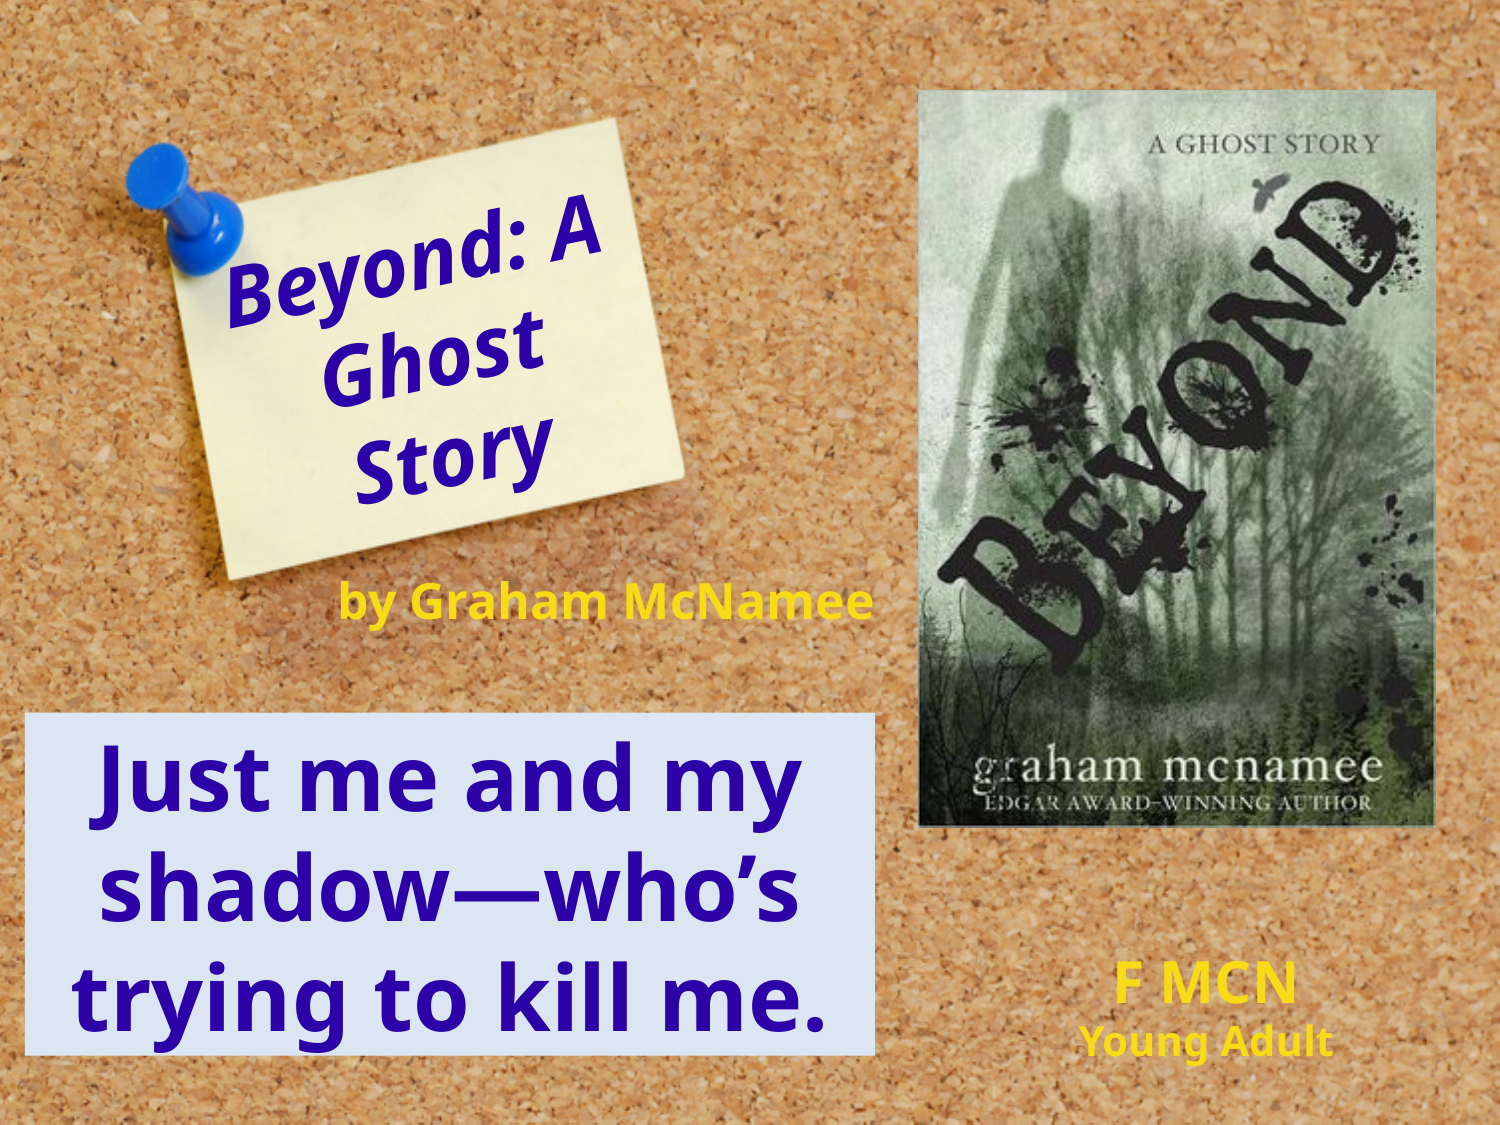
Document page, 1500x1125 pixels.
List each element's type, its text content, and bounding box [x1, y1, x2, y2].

text_box by Graham McNamee [287, 562, 913, 637]
title Beyond: A Ghost Story [174, 162, 688, 548]
picture [0, 0, 1500, 1125]
text_box F MCN Young Adult [1037, 937, 1375, 1073]
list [918, 90, 1436, 828]
list Just me and my shadow—who’s trying to kill me. [24, 712, 875, 1056]
